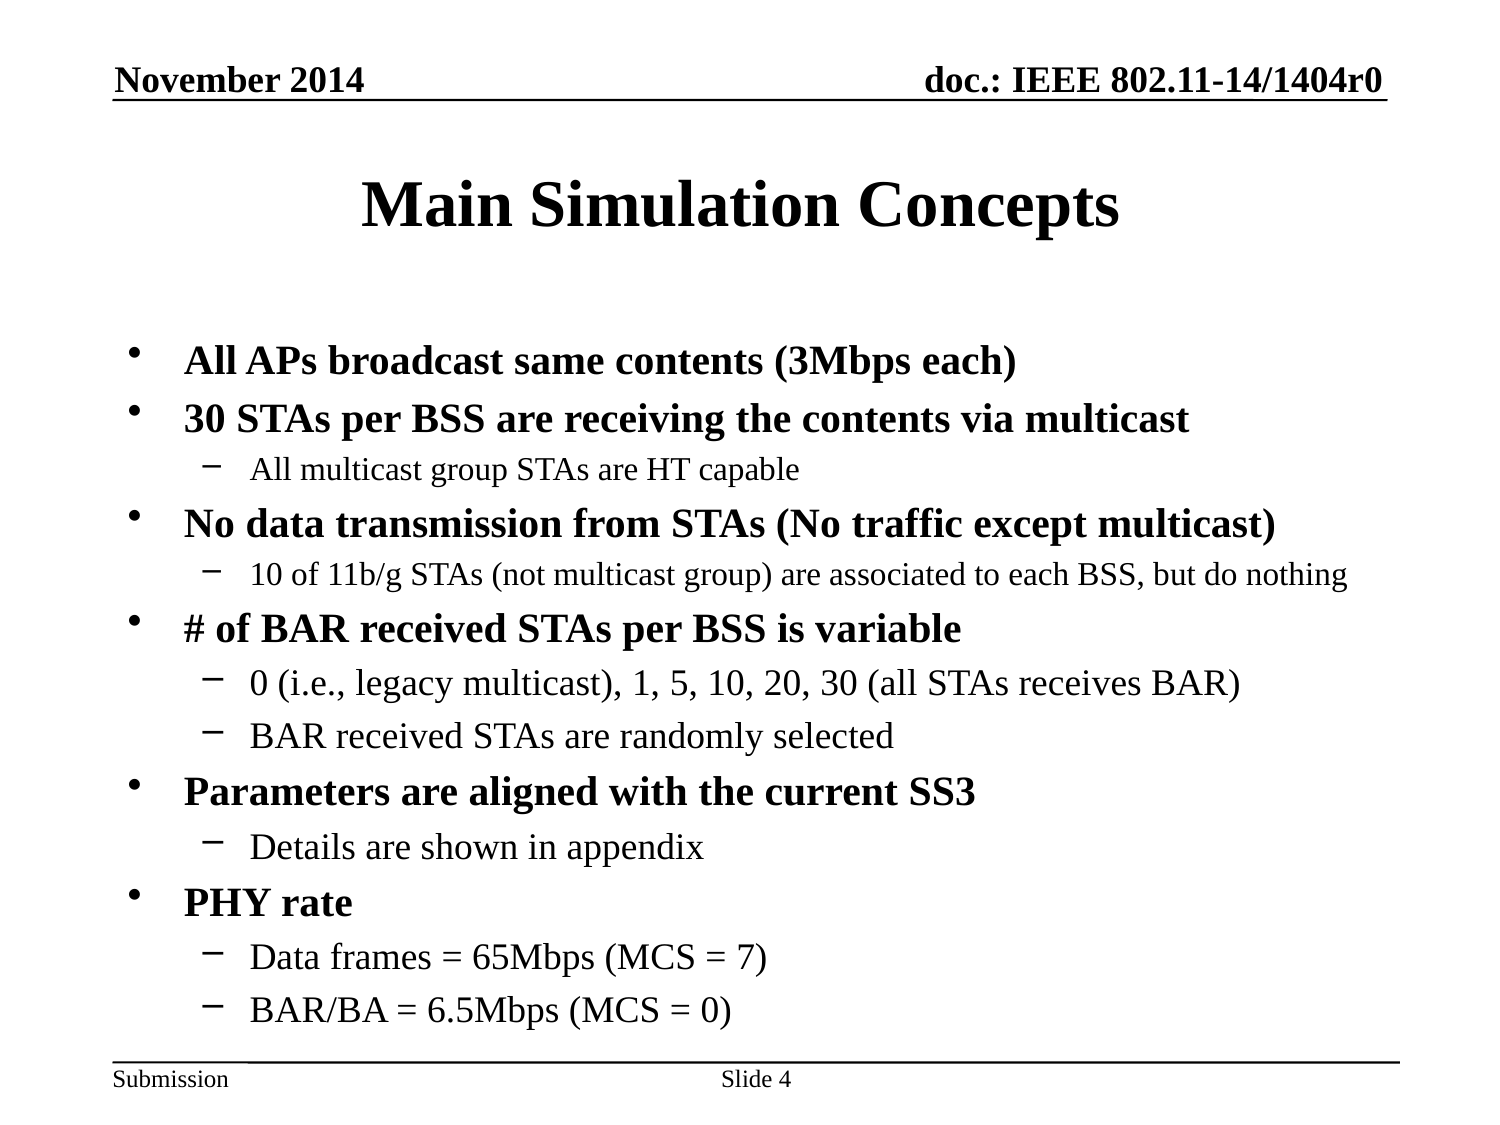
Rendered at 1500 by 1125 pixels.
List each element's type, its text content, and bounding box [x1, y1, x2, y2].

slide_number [114, 54, 368, 101]
title Main Simulation Concepts [112, 112, 1388, 288]
list All APs broadcast same contents (3Mbps each) 30 STAs per BSS are receiving the contents via multicast All multicast group STAs are HT capable No data transmission from STAs (No traffic except multicast) 10 of 11b/g STAs (not multicast group) are associated to each BSS, but do nothing # of BAR received STAs per BSS is variable 0 (i.e., legacy multicast), 1, 5, 10, 20, 30 (all STAs receives BAR) BAR received STAs are randomly selected Parameters are aligned with the current SS3 Details are shown in appendix PHY rate Data frames = 65Mbps (MCS = 7) BAR/BA = 6.5Mbps (MCS = 0) [112, 324, 1388, 1001]
slide_number Slide 4 [712, 1061, 800, 1093]
